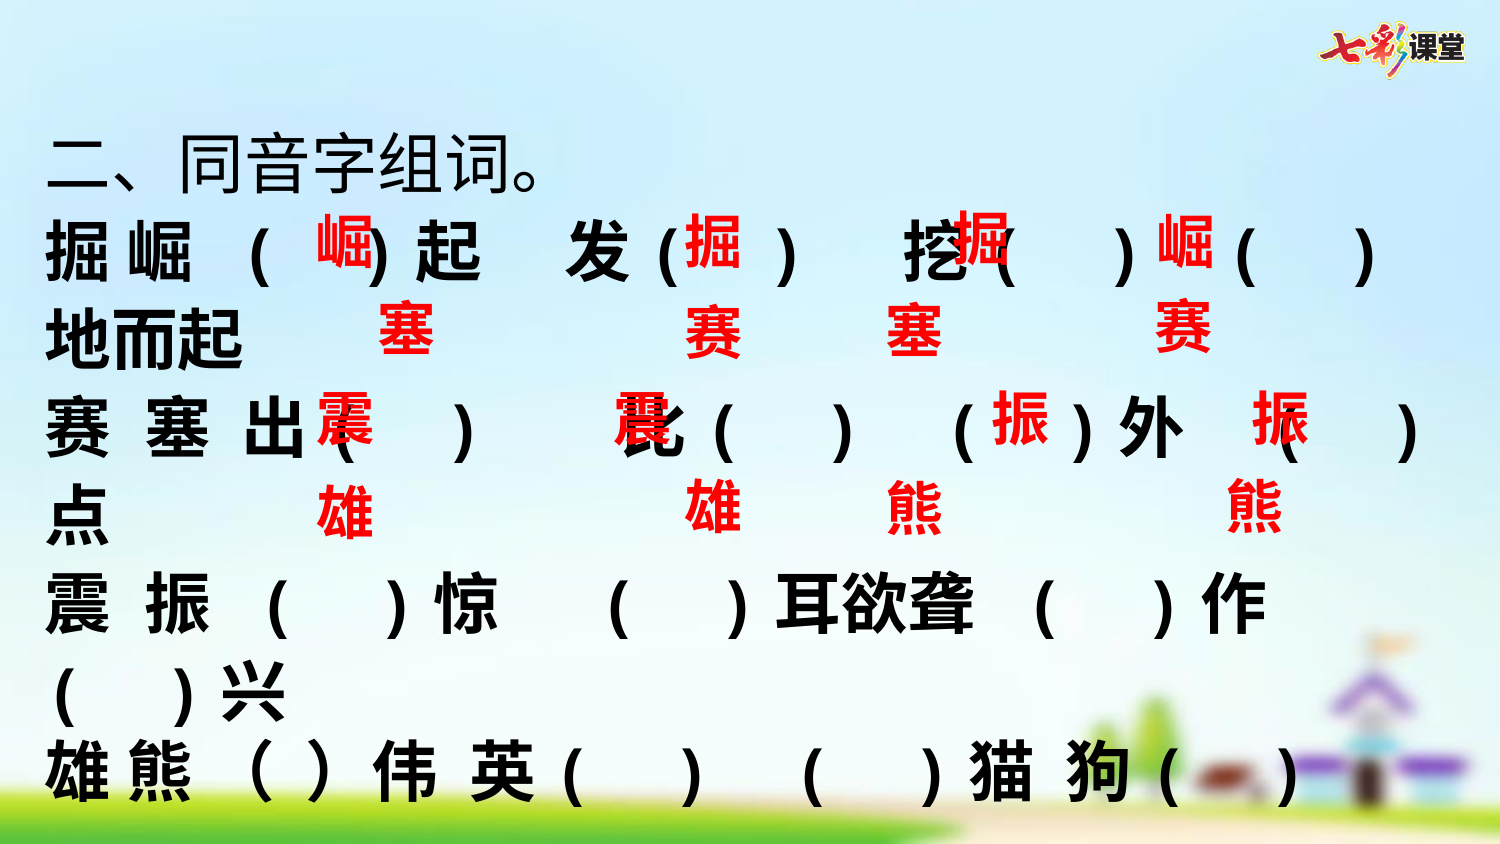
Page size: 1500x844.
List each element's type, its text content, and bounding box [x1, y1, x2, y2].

text_box 掘 [669, 197, 762, 283]
text_box 掘 [938, 194, 1031, 279]
text_box 振 [1236, 374, 1329, 460]
text_box 塞 [870, 286, 963, 372]
text_box 熊 [1210, 462, 1303, 548]
text_box 振 [976, 374, 1069, 460]
text_box 震 [598, 374, 691, 460]
text_box 震 [302, 374, 395, 460]
text_box 二、同音字组词。 掘 崛 ( )起 发( ) 挖( ) ( )地而起 赛 塞 出( ) 比( ) ( )外 ( )点 震 振 ( )惊 ( )耳欲聋 ( )作 ( )兴 雄 熊 （ ）伟 英( ) ( )猫 狗( ) [29, 114, 1471, 817]
text_box 崛 [300, 197, 396, 283]
text_box 雄 [302, 469, 395, 554]
text_box 塞 [362, 284, 455, 369]
text_box 赛 [1139, 282, 1233, 368]
text_box 熊 [870, 464, 963, 550]
text_box 雄 [669, 462, 762, 548]
text_box 崛 [1141, 197, 1235, 283]
picture [0, 0, 1500, 844]
text_box 赛 [669, 288, 762, 374]
